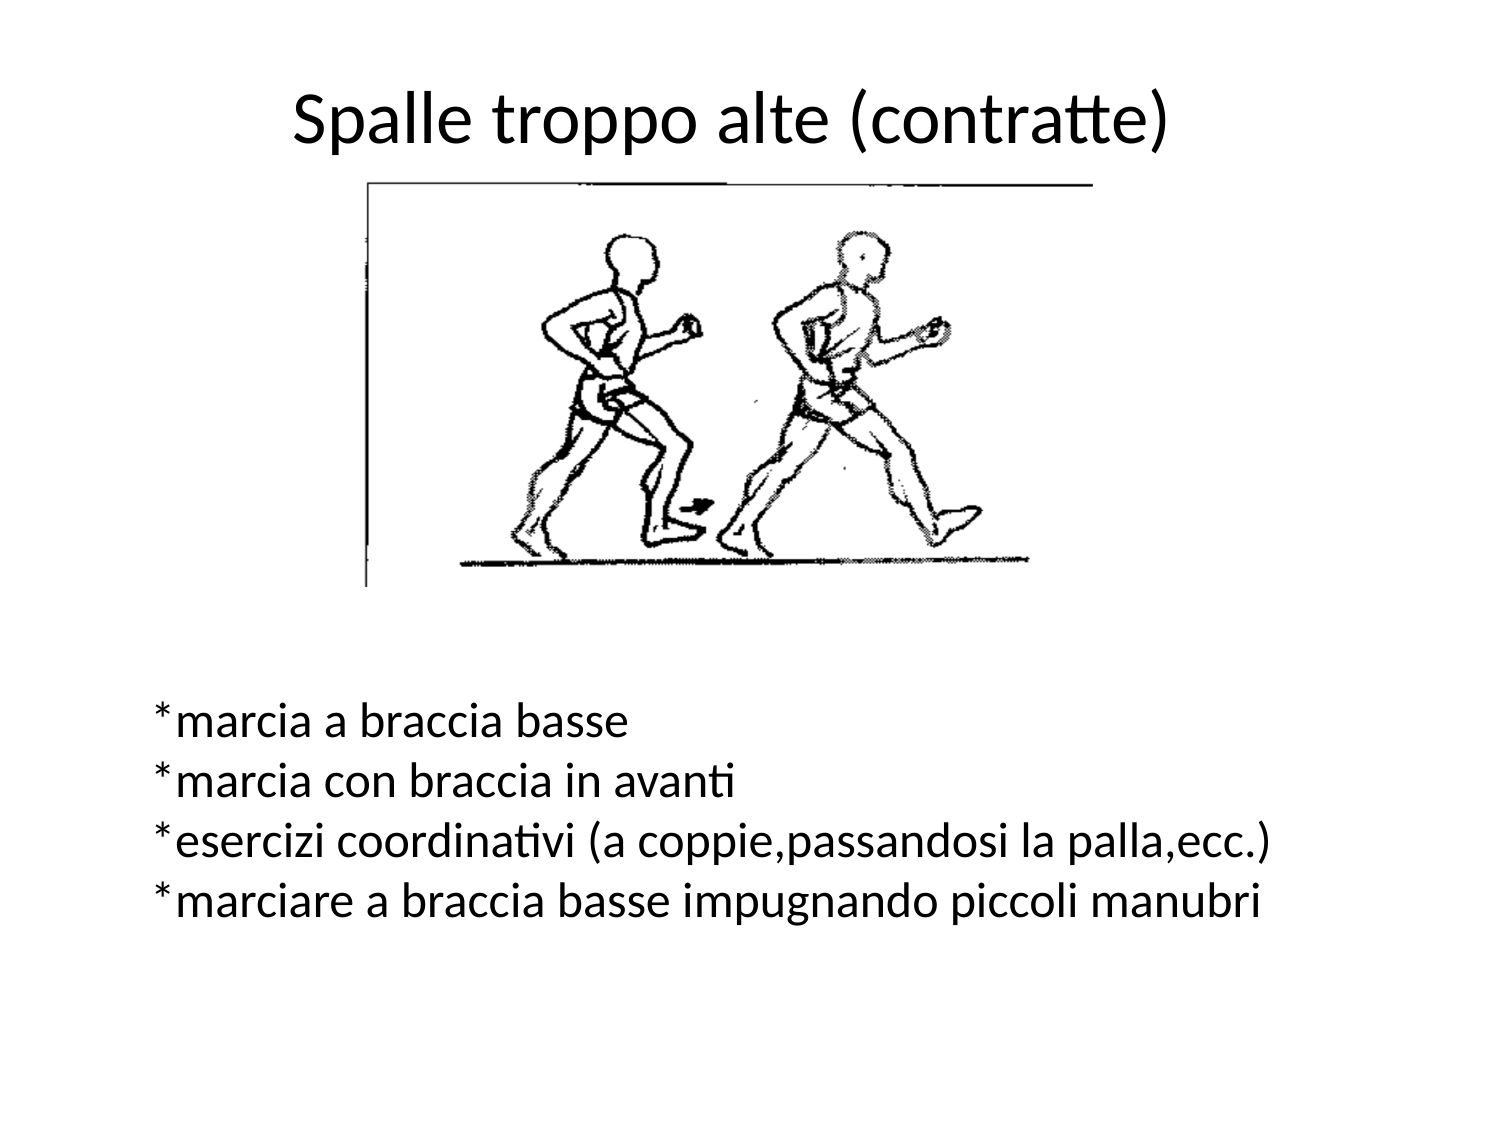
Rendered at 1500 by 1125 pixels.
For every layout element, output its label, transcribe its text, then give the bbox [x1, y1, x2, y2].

picture [359, 172, 1093, 587]
text_box *marcia a braccia basse *marcia con braccia in avanti *esercizi coordinativi (a coppie,passandosi la palla,ecc.) *marciare a braccia basse impugnando piccoli manubri [135, 680, 1376, 936]
title Spalle troppo alte (contratte) [171, 78, 1294, 149]
